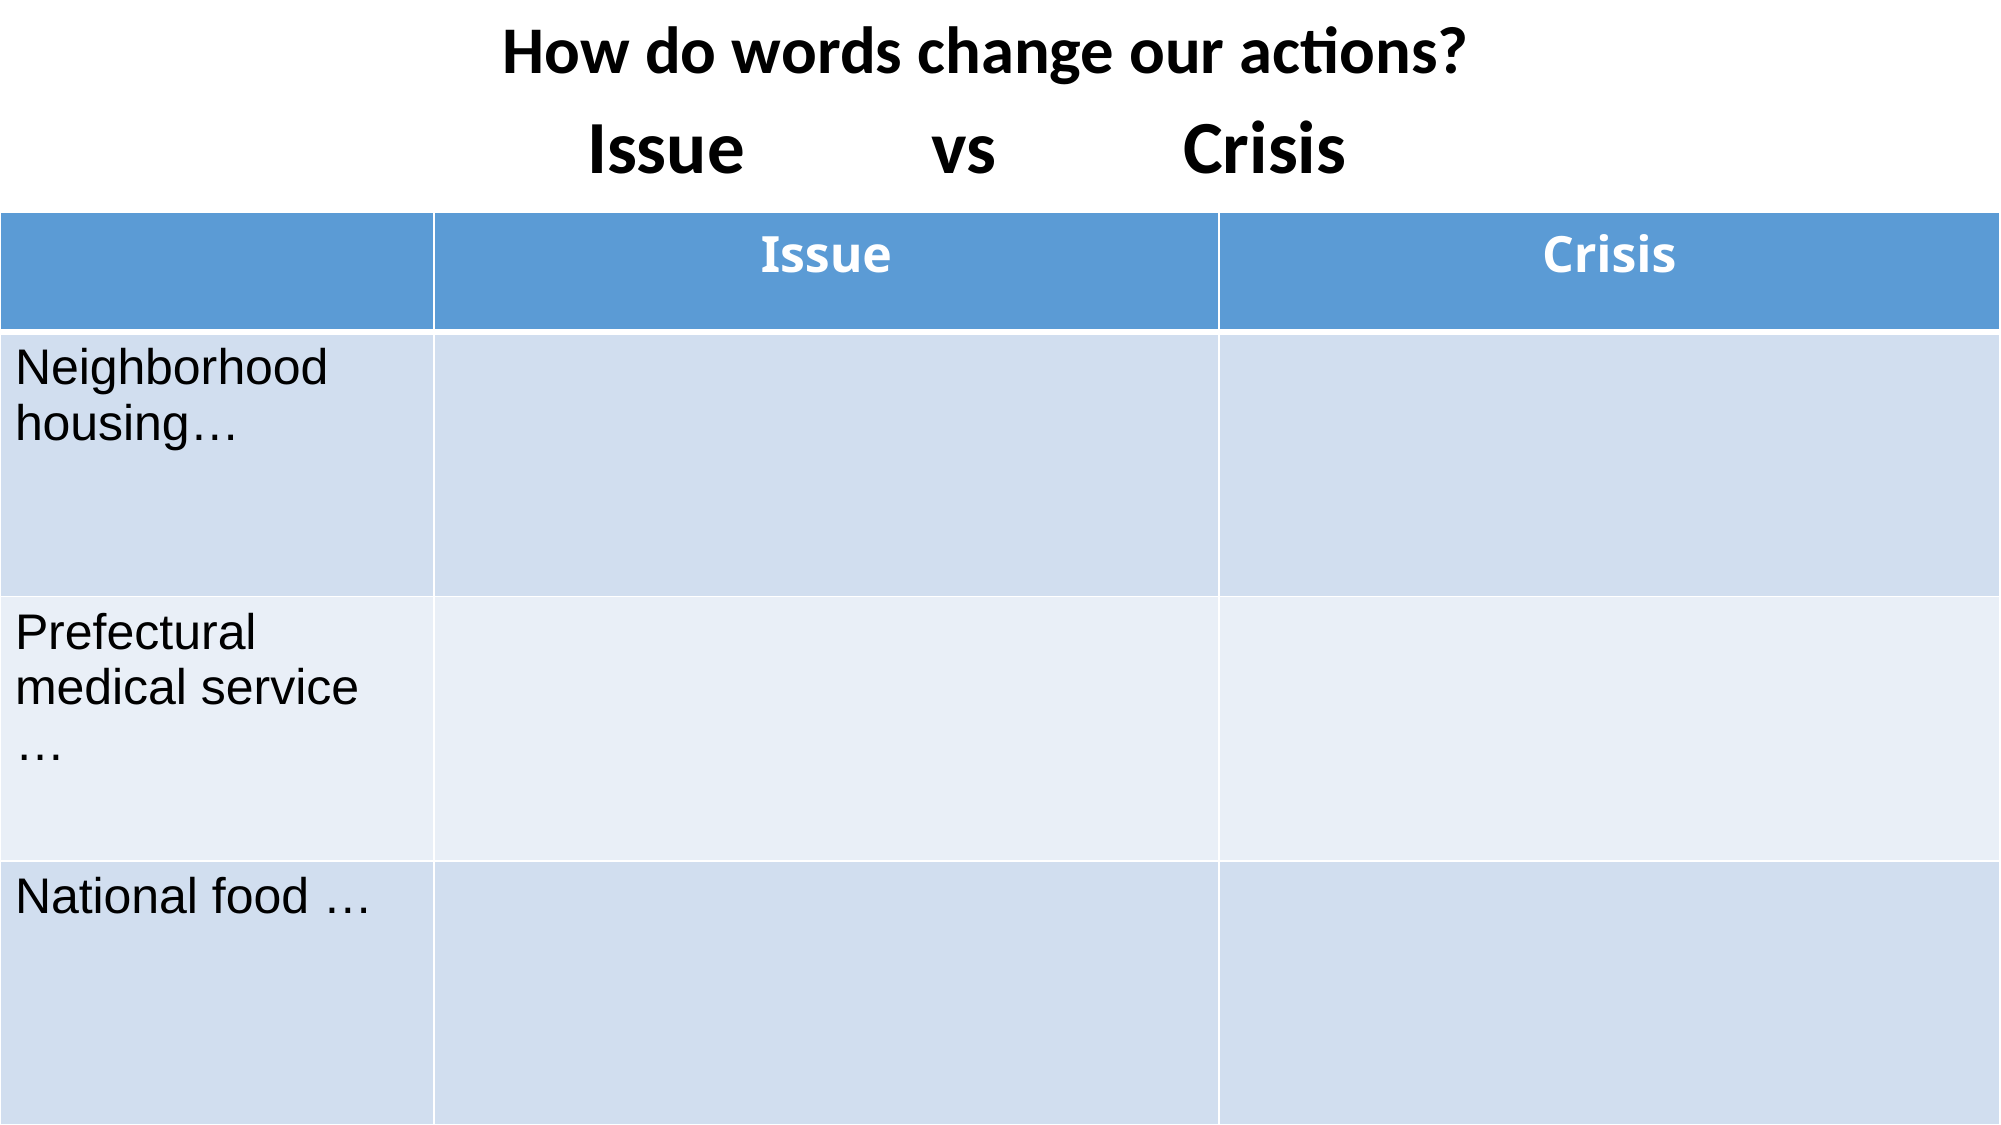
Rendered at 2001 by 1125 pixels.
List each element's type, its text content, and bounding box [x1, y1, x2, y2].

table_cell National food … [1, 862, 433, 1124]
table_cell [1220, 335, 1999, 596]
table_header Crisis [1220, 213, 1999, 329]
table_cell [435, 335, 1218, 596]
table_cell [1220, 862, 1999, 1124]
table_header [1, 213, 433, 329]
table_header Issue [435, 213, 1218, 329]
table_cell [435, 862, 1218, 1124]
text_box Issue vs Crisis [572, 90, 1363, 196]
table_cell Neighborhood housing… [1, 335, 433, 596]
table_cell [435, 597, 1218, 860]
text_box How do words change our actions? [0, 0, 2000, 95]
table_cell Prefectural medical service … [1, 597, 433, 860]
table_cell [1220, 597, 1999, 860]
